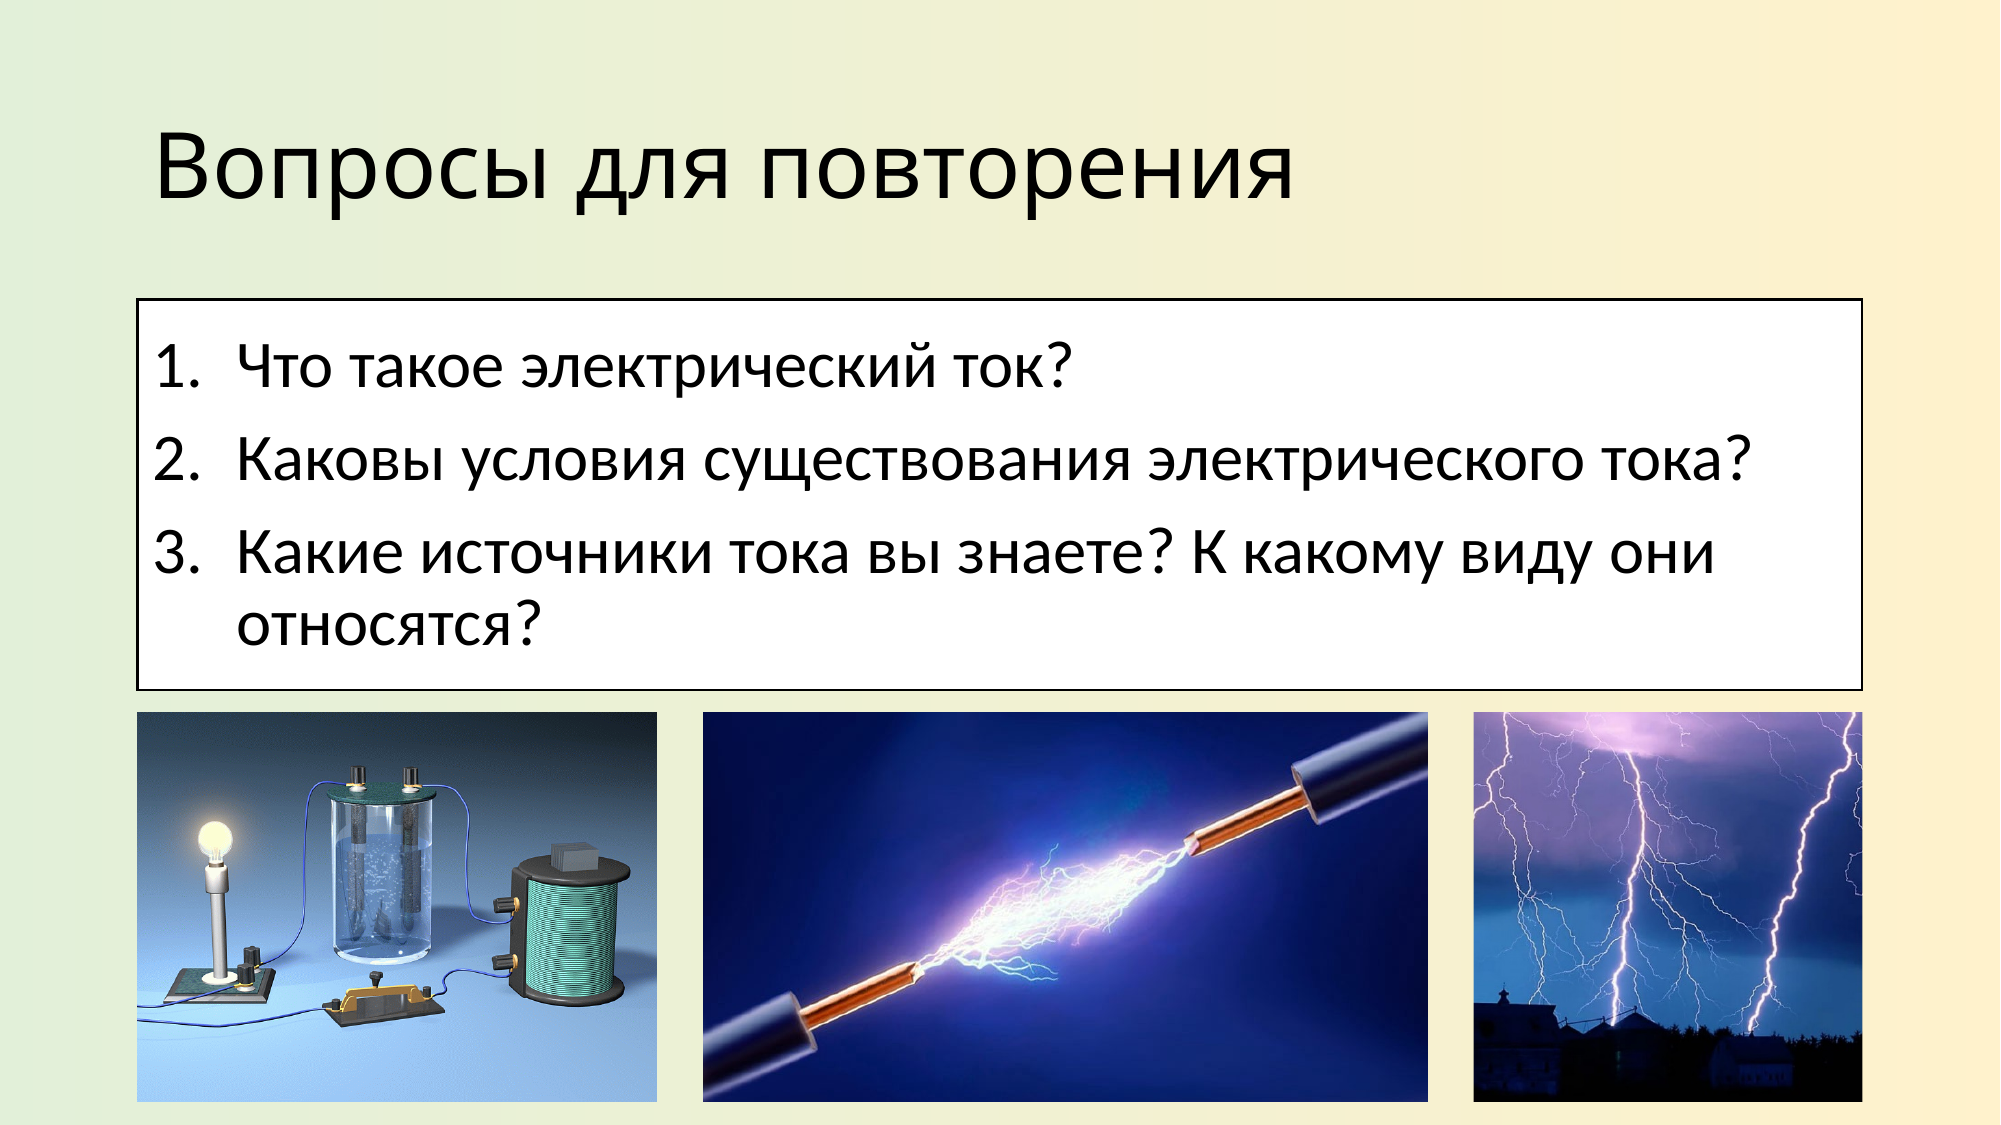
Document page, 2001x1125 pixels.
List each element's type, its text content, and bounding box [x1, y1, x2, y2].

picture [137, 712, 657, 1102]
picture [1473, 712, 1863, 1102]
picture [703, 712, 1428, 1102]
title Вопросы для повторения [137, 59, 1863, 278]
list Что такое электрический ток? Каковы условия существования электрического тока? Какие источники тока вы знаете? К какому виду они относятся? [136, 298, 1863, 691]
